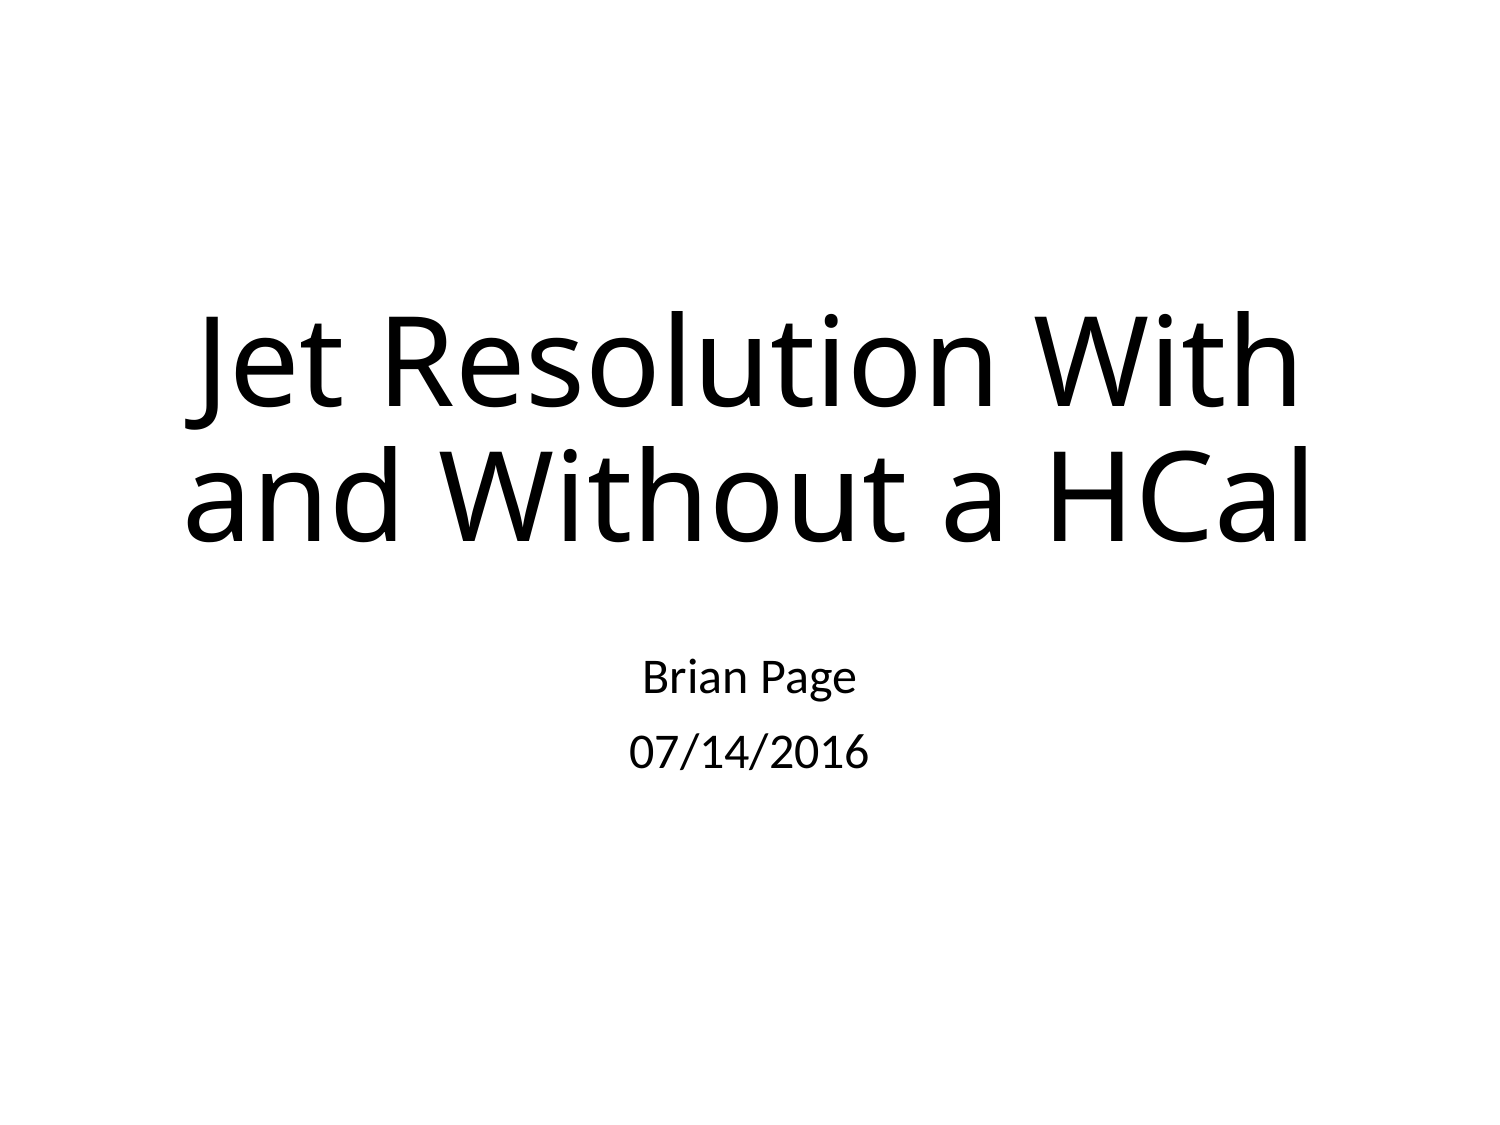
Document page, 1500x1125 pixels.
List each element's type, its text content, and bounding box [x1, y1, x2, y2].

subtitle Brian Page 07/14/2016 [187, 643, 1313, 915]
title Jet Resolution With and Without a HCal [112, 184, 1388, 576]
